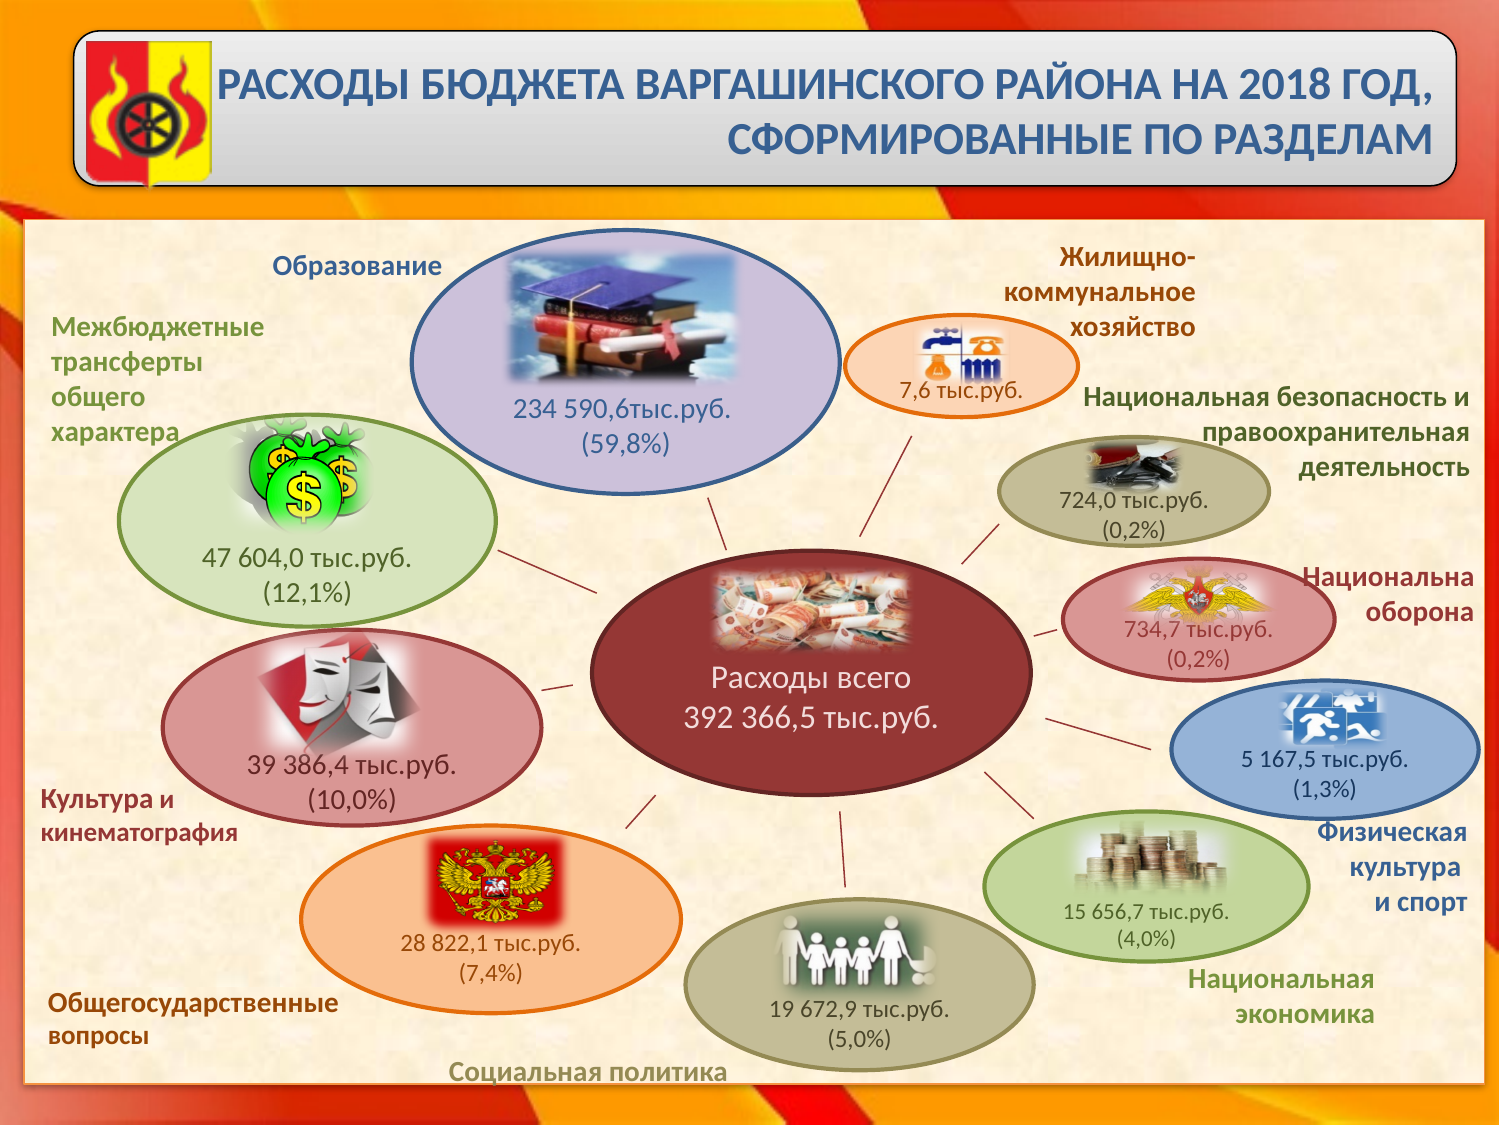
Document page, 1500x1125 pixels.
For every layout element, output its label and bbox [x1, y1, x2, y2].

picture [500, 244, 745, 390]
text_box [984, 771, 1034, 820]
text_box [541, 684, 574, 691]
text_box [707, 497, 727, 551]
picture [85, 40, 212, 196]
text_box [1033, 629, 1058, 637]
picture [769, 899, 942, 1011]
picture [418, 828, 574, 947]
text_box [497, 549, 598, 594]
picture [1275, 684, 1390, 753]
text_box [961, 523, 1000, 565]
text_box [839, 811, 846, 888]
picture [1115, 559, 1282, 635]
text_box [859, 435, 912, 537]
text_box [625, 794, 656, 829]
picture [911, 320, 1012, 389]
picture [1082, 435, 1186, 498]
picture [707, 563, 916, 657]
picture [223, 411, 376, 537]
text_box [1045, 718, 1152, 750]
picture [1056, 811, 1246, 900]
list [0, 0, 1500, 1125]
picture [249, 623, 427, 768]
